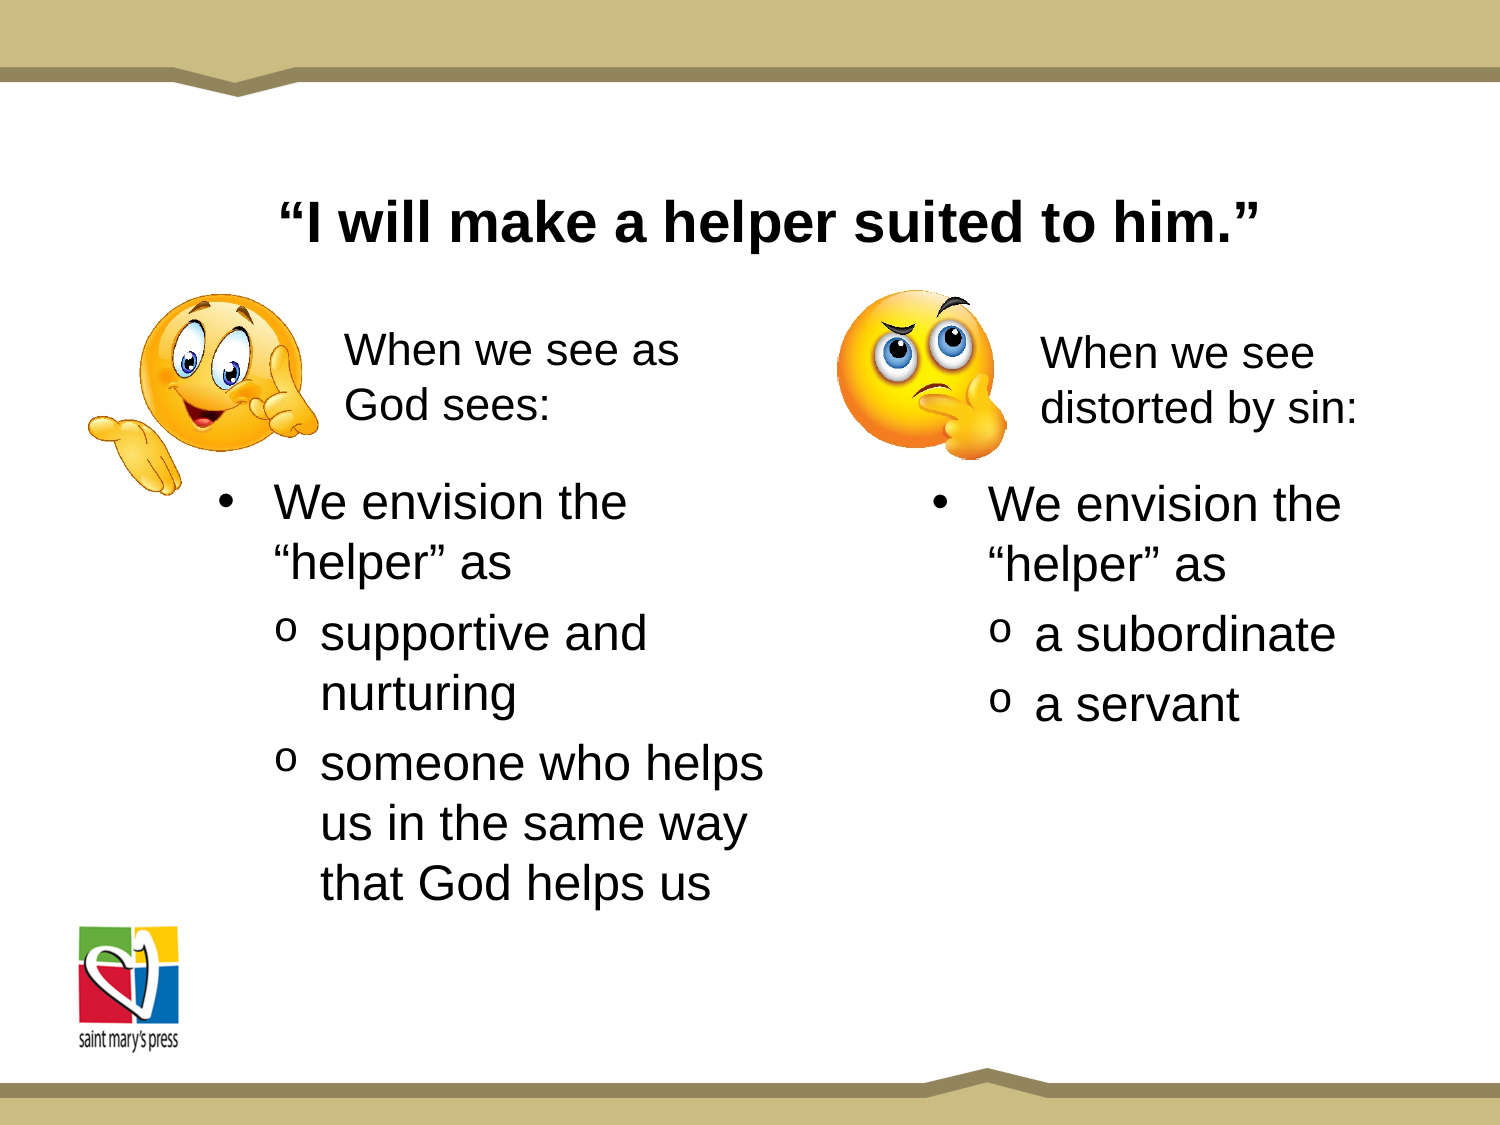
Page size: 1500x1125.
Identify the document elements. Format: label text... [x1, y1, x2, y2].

text_box When we see distorted by sin: [1025, 315, 1475, 441]
title “I will make a helper suited to him.” [262, 174, 1475, 263]
text_box We envision the “helper” as a subordinate a servant [916, 463, 1500, 866]
picture [0, 0, 1500, 1125]
list When we see as God sees: [344, 312, 708, 438]
text_box We envision the “helper” as supportive and nurturing someone who helps us in the same way that God helps us [202, 462, 786, 1027]
